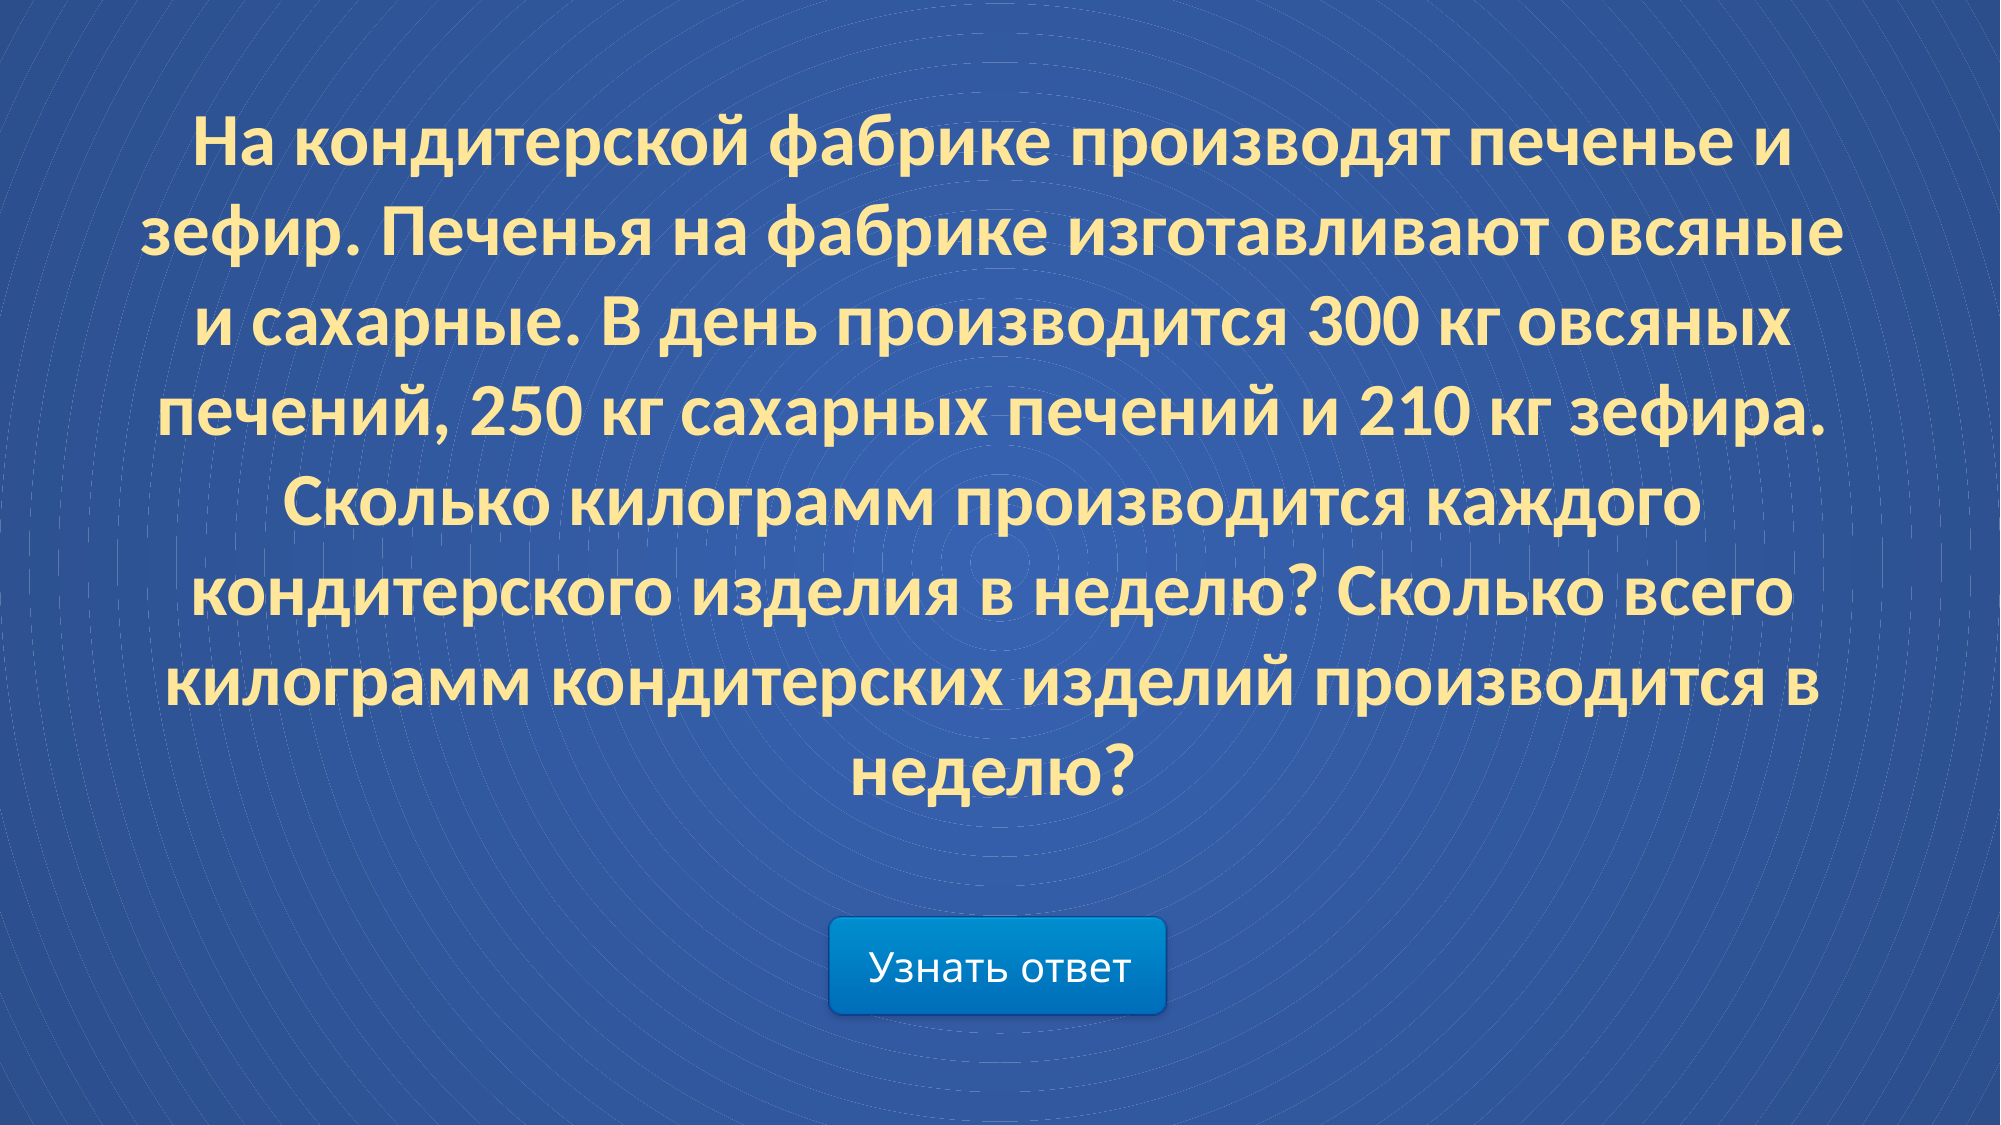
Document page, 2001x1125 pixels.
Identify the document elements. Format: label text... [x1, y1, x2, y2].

picture [793, 902, 1180, 1035]
text_box На кондитерской фабрике производят печенье и зефир. Печенья на фабрике изготавливают овсяные и сахарные. В день производится 300 кг овсяных печений, 250 кг сахарных печений и 210 кг зефира. Сколько килограмм производится каждого кондитерского изделия в неделю? Сколько всего килограмм кондитерских изделий производится в неделю? [123, 83, 1864, 906]
